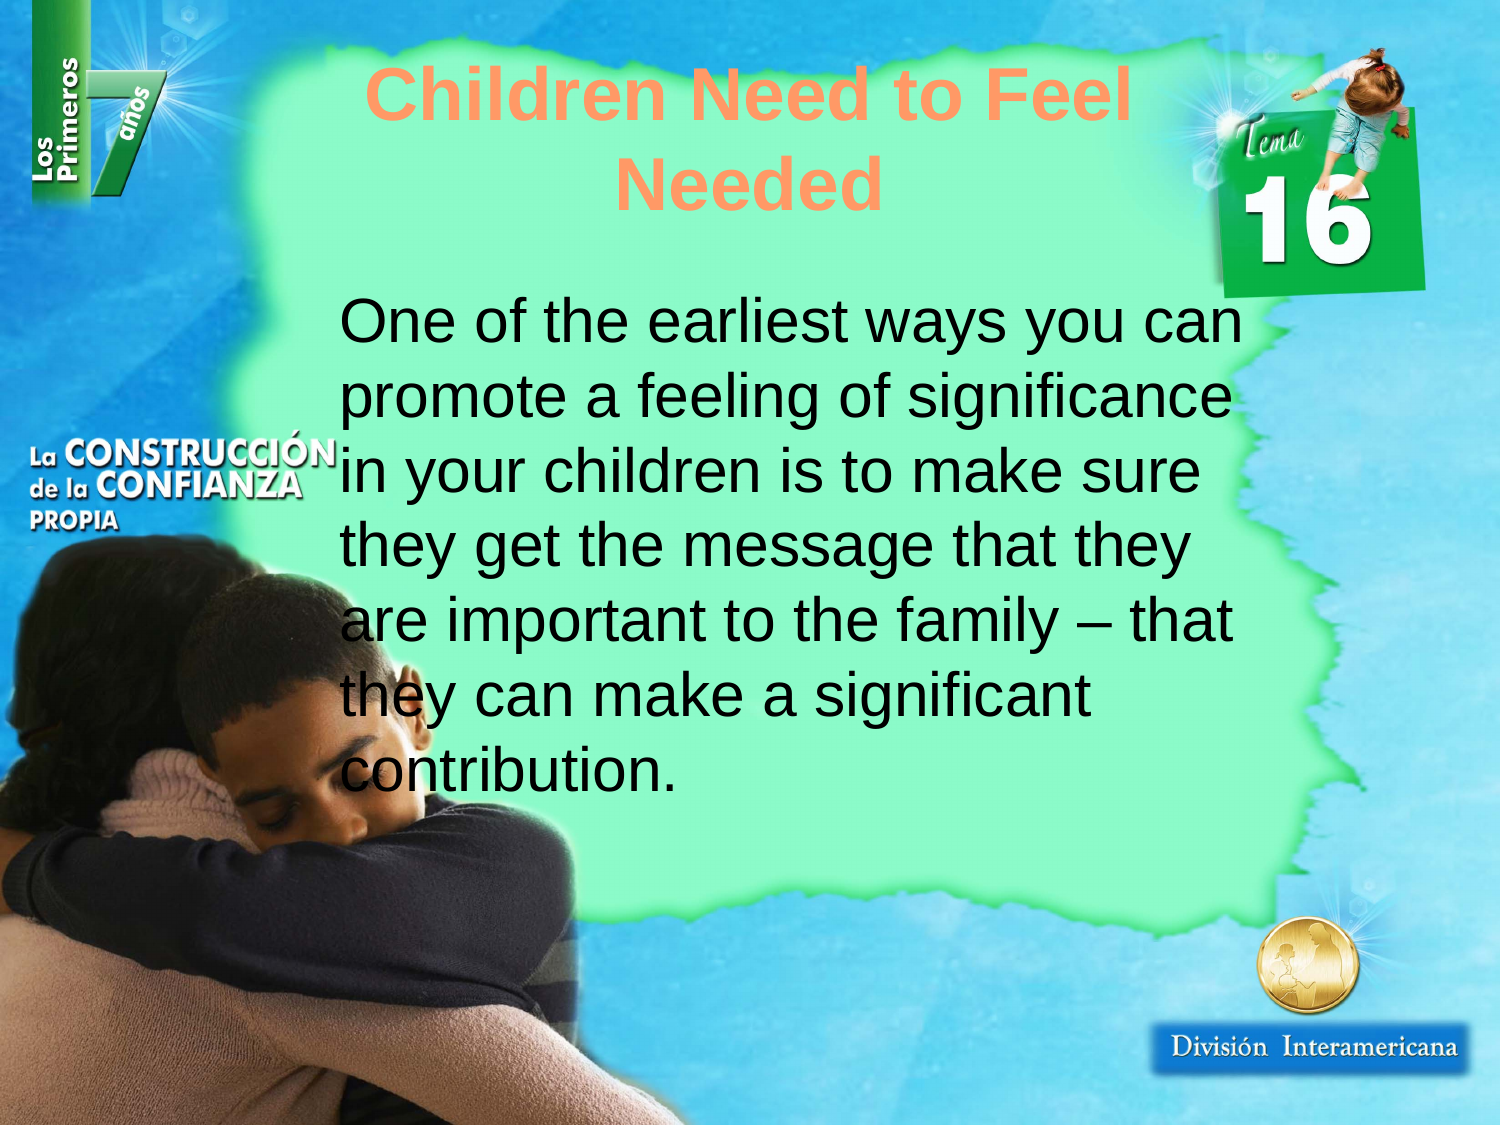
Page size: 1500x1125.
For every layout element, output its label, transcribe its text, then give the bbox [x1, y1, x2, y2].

text_box Children Need to Feel Needed [253, 38, 1247, 234]
text_box One of the earliest ways you can promote a feeling of significance in your children is to make sure they get the message that they are important to the family – that they can make a significant contribution. [324, 272, 1306, 812]
picture [0, 0, 1500, 1125]
